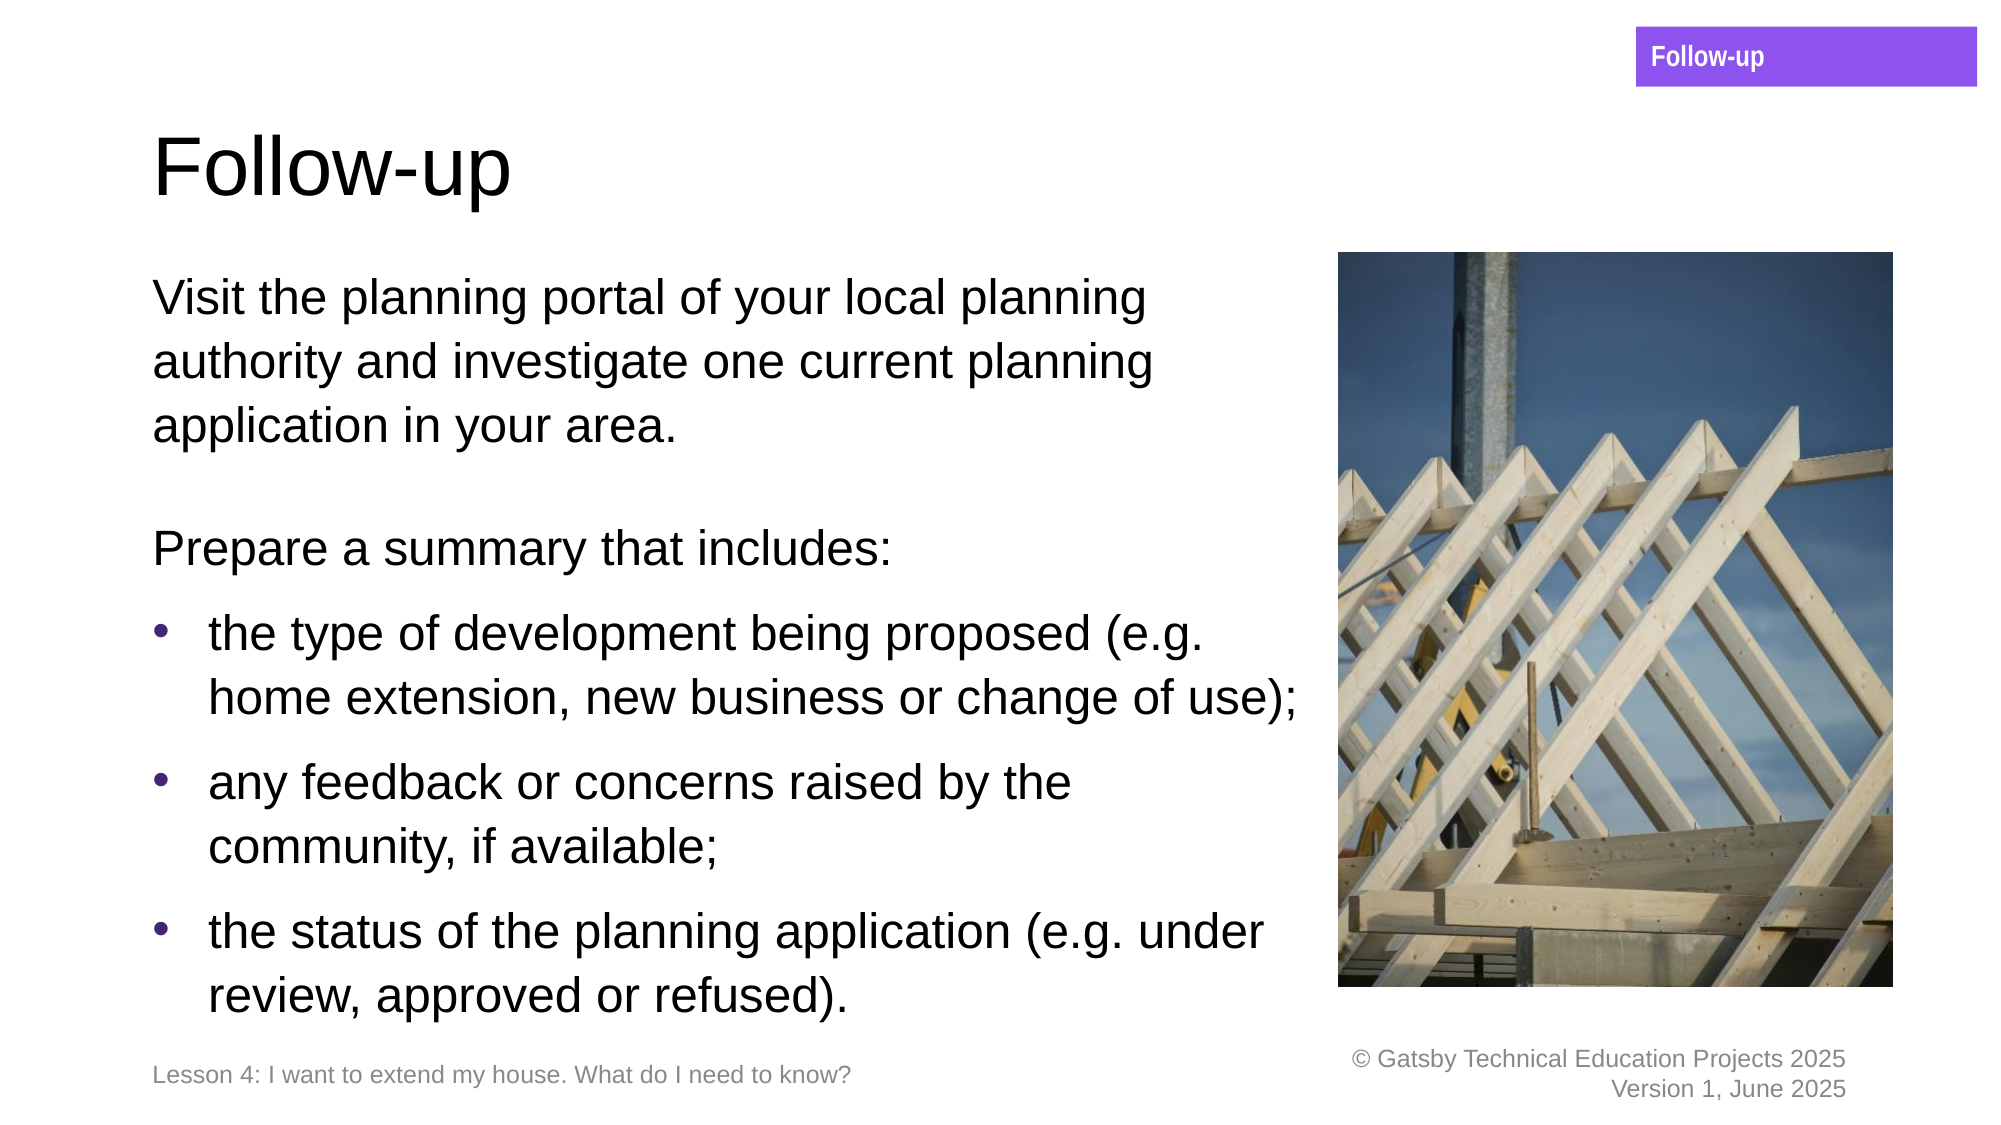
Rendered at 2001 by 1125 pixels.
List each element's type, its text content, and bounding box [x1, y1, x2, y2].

list Follow-up [1636, 26, 1978, 87]
list Lesson 4: I want to extend my house. What do I need to know? [137, 1042, 902, 1103]
list Visit the planning portal of your local planning authority and investigate one current planning application in your area. Prepare a summary that includes: the type of development being proposed (e.g. home extension, new business or change of use); any feedback or concerns raised by the community, if available; the status of the planning application (e.g. under review, approved or refused). [137, 252, 1338, 1032]
picture [1337, 252, 1893, 988]
title Follow-up [137, 59, 1863, 252]
